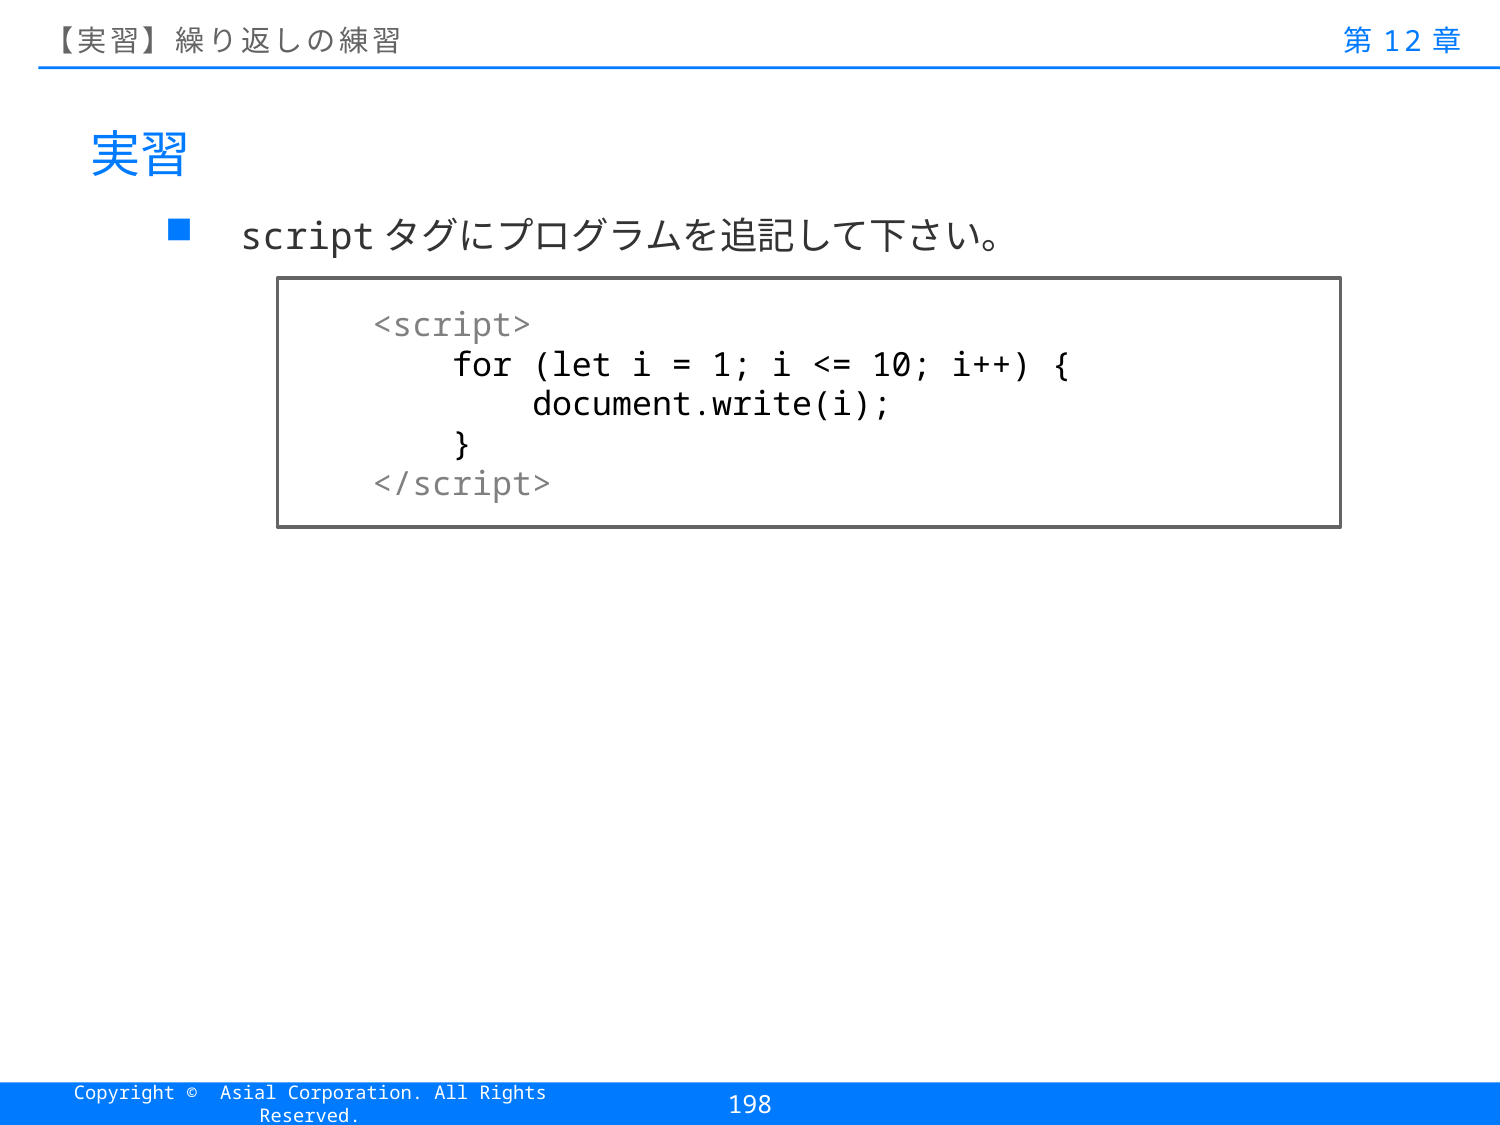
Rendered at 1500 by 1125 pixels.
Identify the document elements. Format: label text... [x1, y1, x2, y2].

list 第12章 [702, 7, 1477, 72]
title 【実習】繰り返しの練習 [29, 7, 702, 72]
list 実習 scriptタグにプログラムを追記して下さい。 [75, 84, 1425, 646]
slide_number 198 [581, 1075, 919, 1125]
text_box <script> for (let i = 1; i <= 10; i++) { document.write(i); } </script> [275, 276, 1343, 529]
